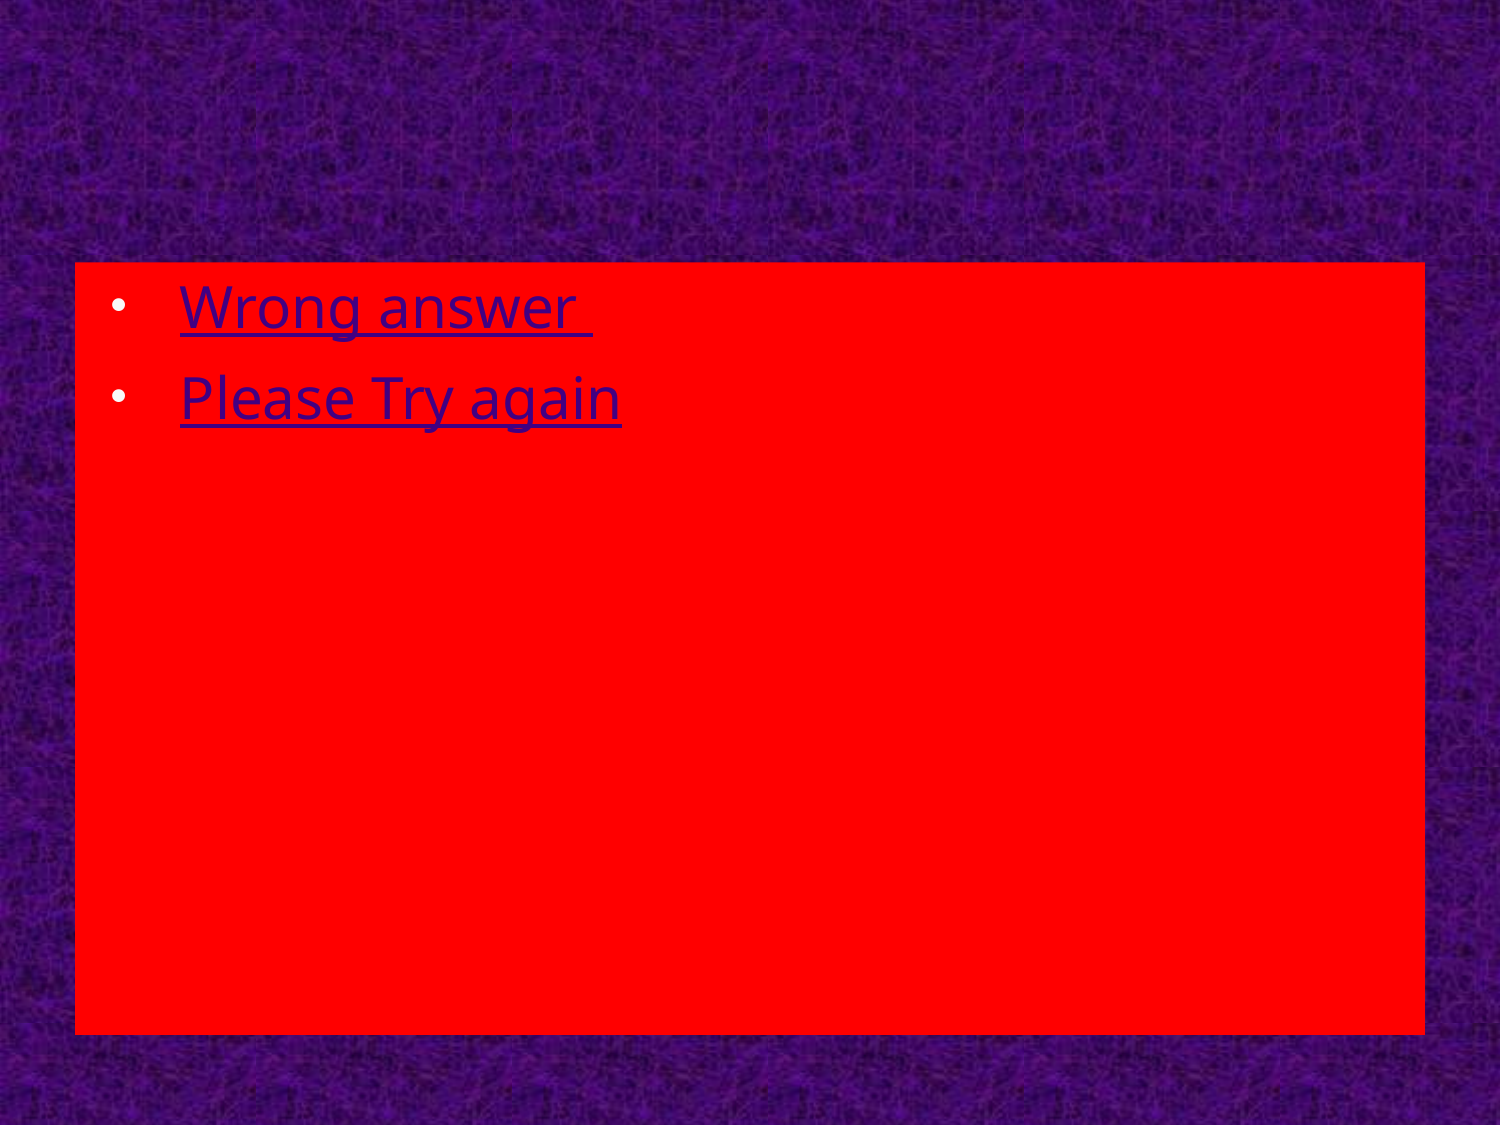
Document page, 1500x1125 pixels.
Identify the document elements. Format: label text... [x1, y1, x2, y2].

list Wrong answer Please Try again [75, 262, 1425, 1035]
picture [0, 0, 1500, 1125]
